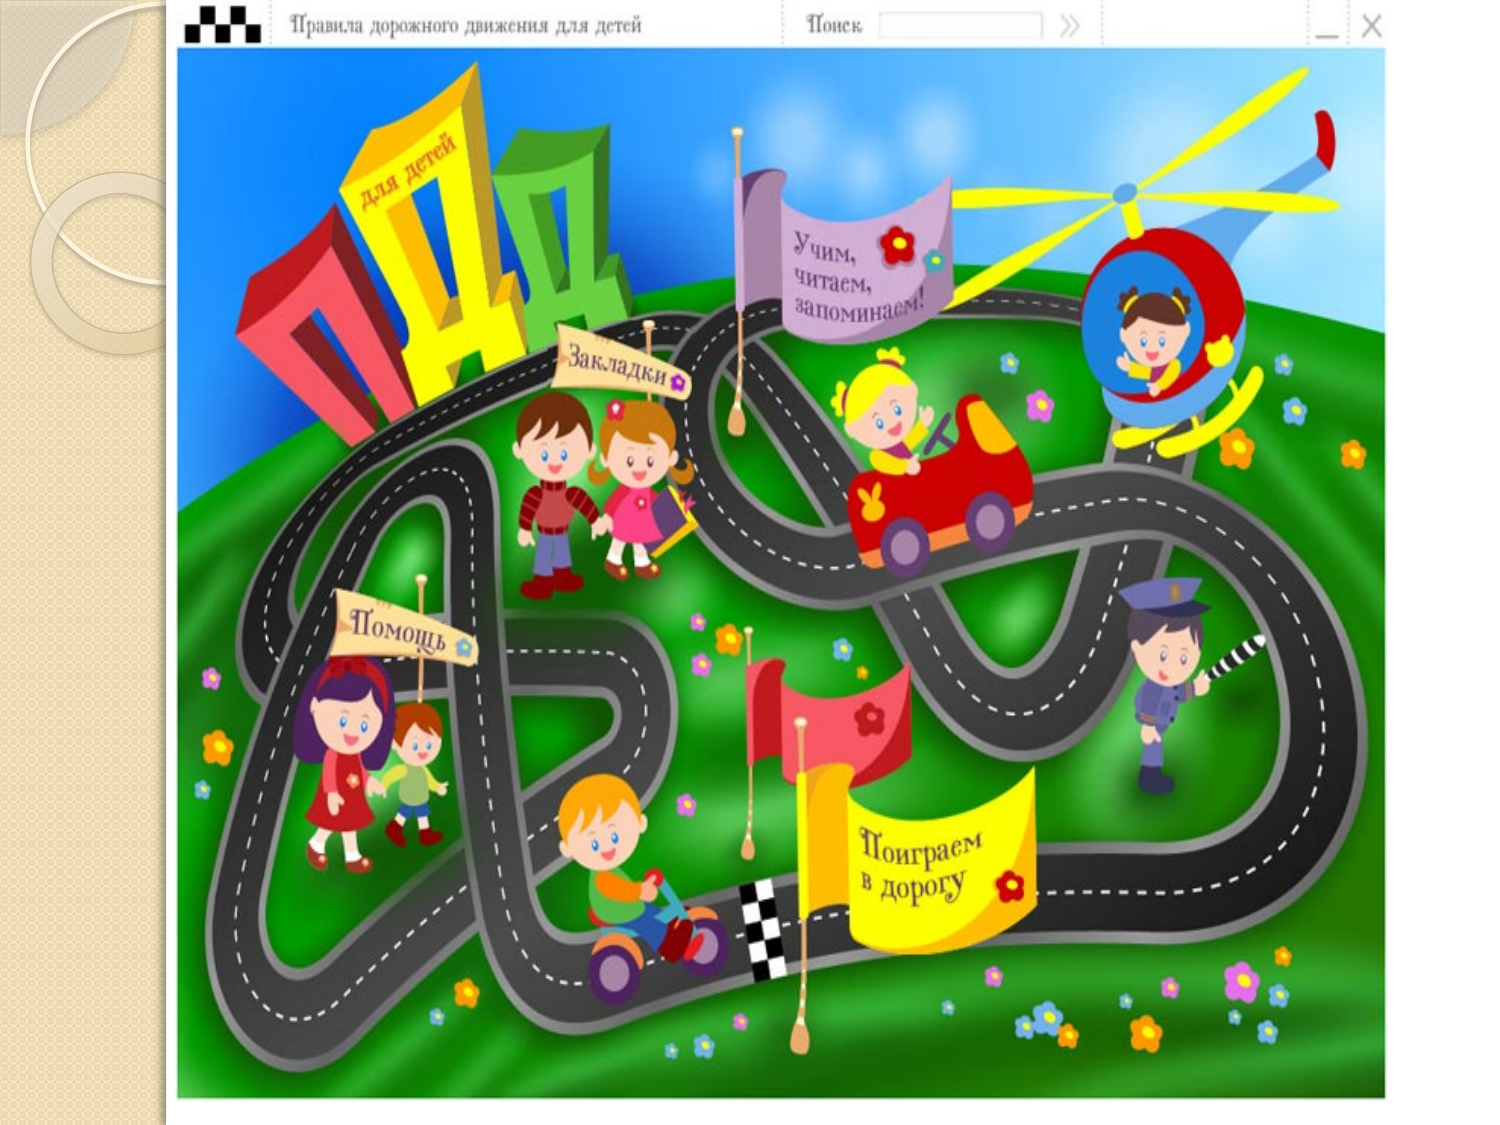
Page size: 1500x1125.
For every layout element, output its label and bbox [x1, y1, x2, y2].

list [175, 0, 1388, 1102]
